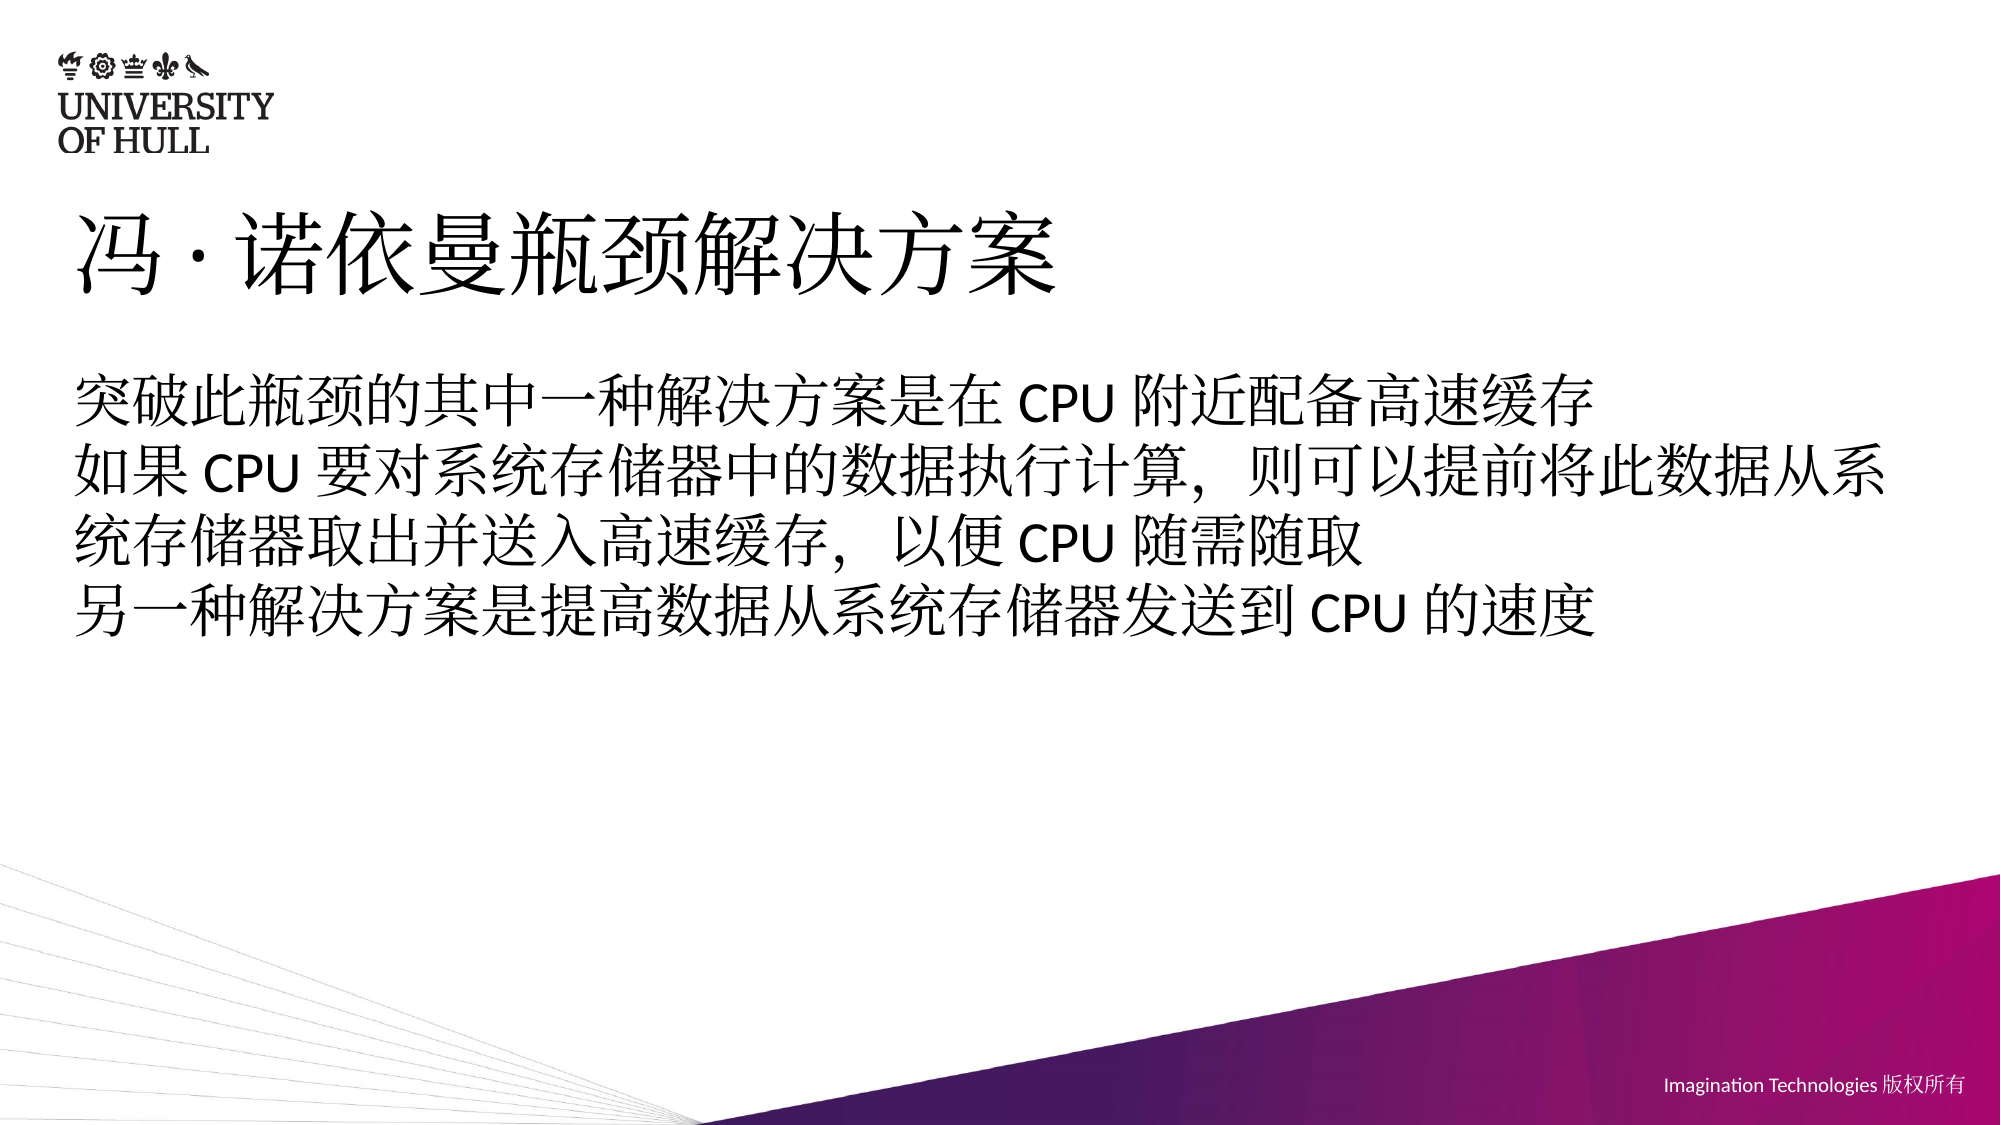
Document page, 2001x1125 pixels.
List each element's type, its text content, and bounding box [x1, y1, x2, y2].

list 突破此瓶颈的其中一种解决方案是在CPU附近配备高速缓存 如果CPU要对系统存储器中的数据执行计算，则可以提前将此数据从系统存储器取出并送入高速缓存，以便CPU随需随取 另一种解决方案是提高数据从系统存储器发送到CPU的速度 [57, 356, 1931, 1074]
title 冯·诺依曼瓶颈解决方案 [57, 178, 1931, 340]
picture [0, 0, 2000, 1125]
